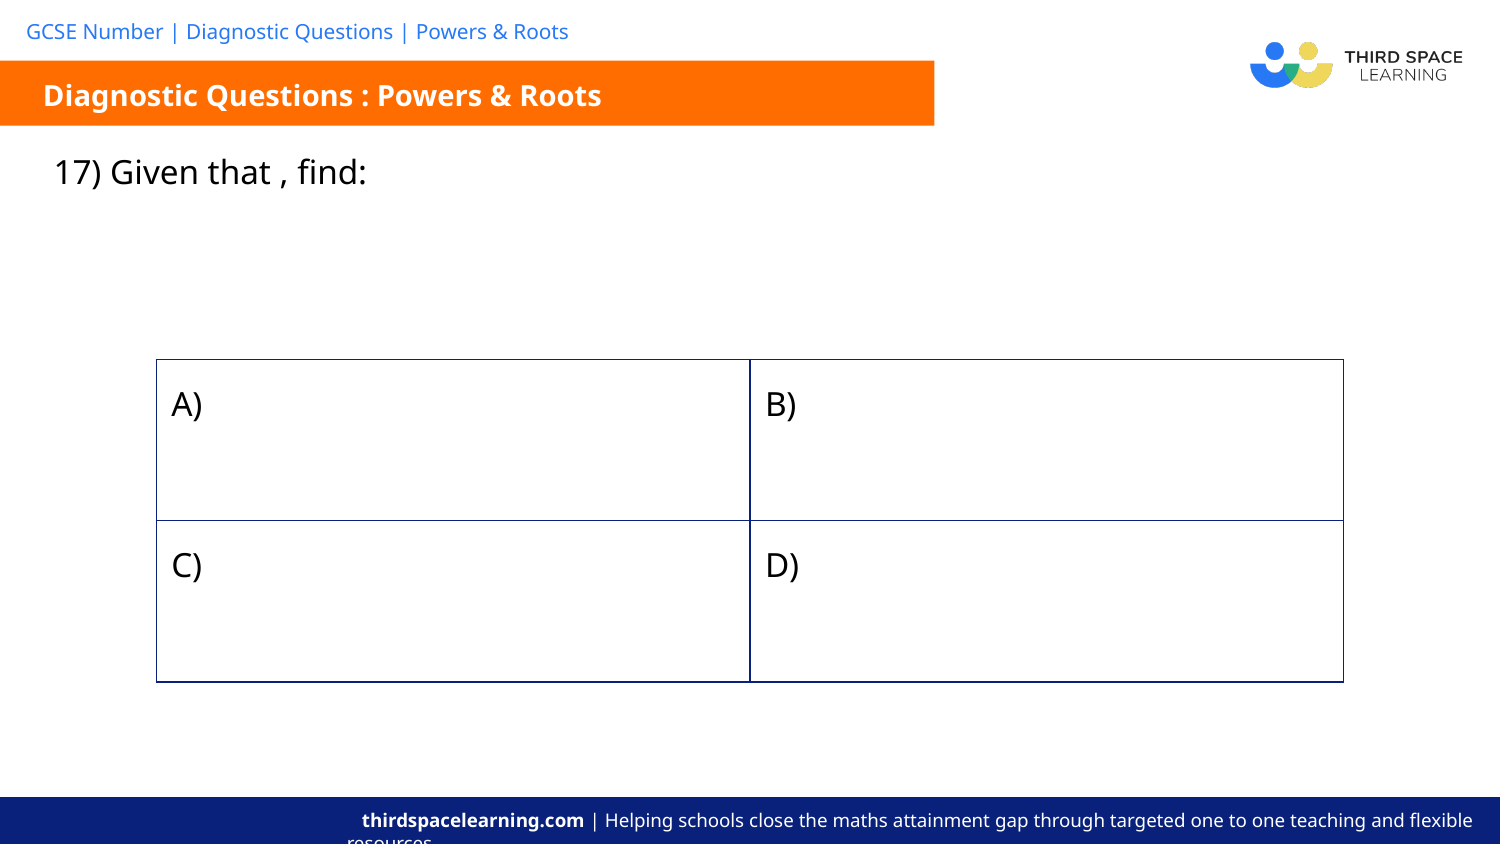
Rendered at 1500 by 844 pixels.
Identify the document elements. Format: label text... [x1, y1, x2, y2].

text_box Diagnostic Questions : Powers & Roots [27, 61, 778, 127]
picture [1250, 33, 1465, 99]
